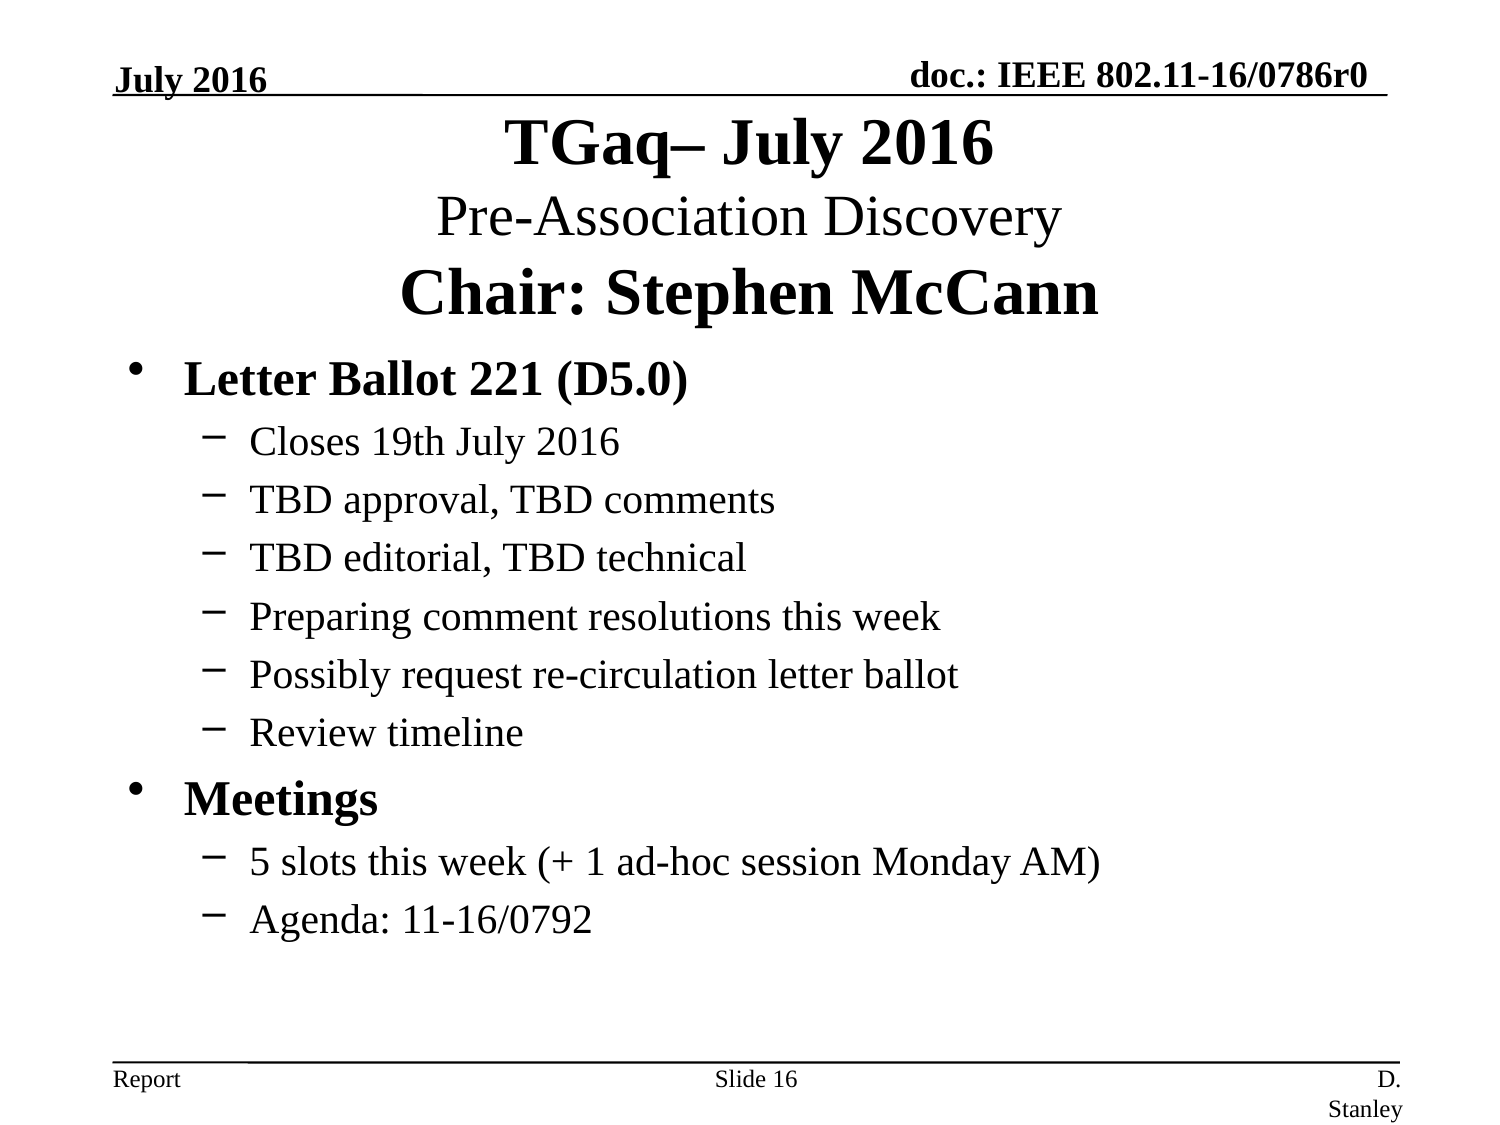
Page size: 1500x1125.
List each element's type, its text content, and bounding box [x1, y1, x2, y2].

title TGaq– July 2016 Pre-Association Discovery Chair: Stephen McCann [112, 125, 1388, 300]
list Letter Ballot 221 (D5.0) Closes 19th July 2016 TBD approval, TBD comments TBD editorial, TBD technical Preparing comment resolutions this week Possibly request re-circulation letter ballot Review timeline Meetings 5 slots this week (+ 1 ad-hoc session Monday AM) Agenda: 11-16/0792 [112, 337, 1388, 1038]
footer D. Stanley, HP Enterprise [1325, 1062, 1402, 1093]
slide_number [114, 54, 374, 101]
slide_number Slide 16 [712, 1062, 800, 1093]
